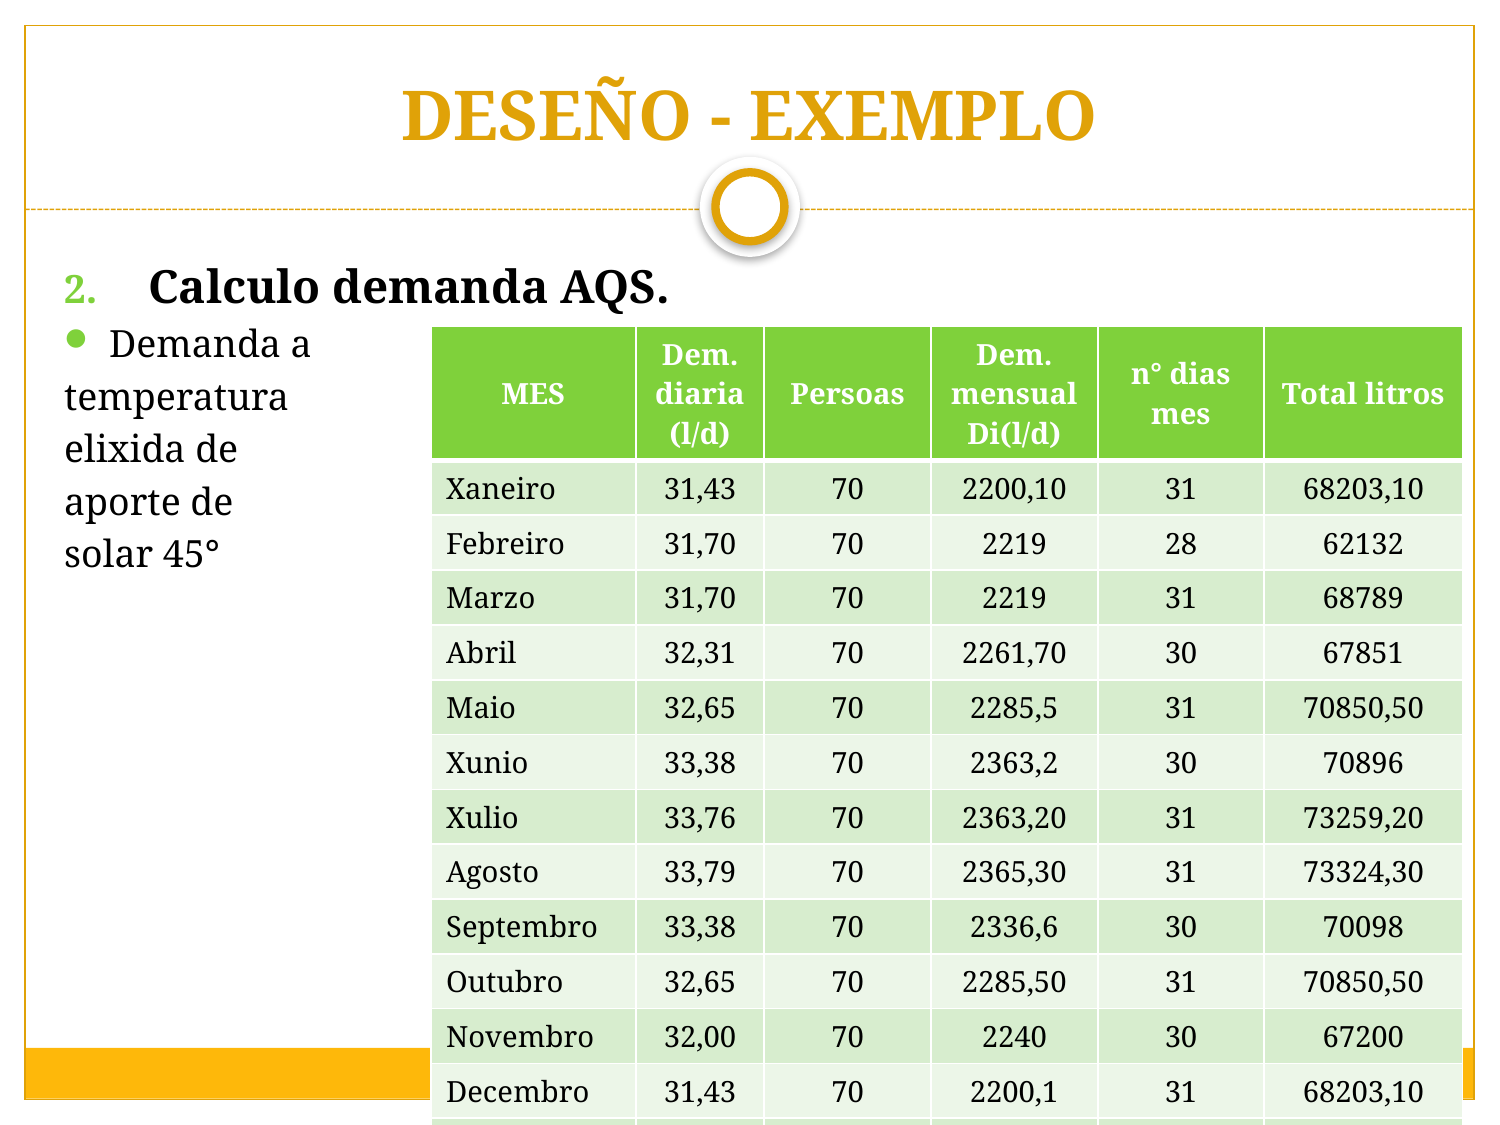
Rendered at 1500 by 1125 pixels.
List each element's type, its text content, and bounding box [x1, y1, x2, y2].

table_cell 31 [1099, 790, 1263, 843]
table_header Total litros [1265, 327, 1462, 458]
table_cell Marzo [432, 571, 635, 624]
table_cell 32,00 [637, 1009, 763, 1063]
table_header MES [432, 327, 635, 458]
table_cell 70 [765, 571, 930, 624]
table_cell 70 [765, 735, 930, 789]
table_cell 70 [765, 516, 930, 569]
table_cell 2200,1 [932, 1064, 1097, 1117]
table_cell 33,38 [637, 735, 763, 789]
table_cell 67851 [1265, 626, 1462, 679]
table_cell 30 [1099, 626, 1263, 679]
table_cell 68789 [1265, 571, 1462, 624]
table_cell 70850,50 [1265, 681, 1462, 734]
table_cell 33,38 [637, 900, 763, 953]
table_cell 70 [765, 790, 930, 843]
table_header Dem. diaria (l/d) [637, 327, 763, 458]
table_cell 70850,50 [1265, 955, 1462, 1008]
table_cell 31 [1099, 1064, 1263, 1117]
table_cell 70 [765, 900, 930, 953]
table_cell [932, 1119, 1097, 1125]
table_cell 70896 [1265, 735, 1462, 789]
table_cell Abril [432, 626, 635, 679]
table_cell 70 [765, 626, 930, 679]
table_cell Outubro [432, 955, 635, 1008]
table_cell 2261,70 [932, 626, 1097, 679]
table_cell 31,43 [637, 1064, 763, 1117]
table_cell 32,31 [637, 626, 763, 679]
title DESEÑO - EXEMPLO [49, 37, 1450, 162]
table_cell 31 [1099, 955, 1263, 1008]
table_cell 31,70 [637, 571, 763, 624]
table_cell 31 [1099, 571, 1263, 624]
table_cell 831656,70 [1265, 1119, 1462, 1125]
table_cell 2363,2 [932, 735, 1097, 789]
table_cell 2285,50 [932, 955, 1097, 1008]
table_cell 28 [1099, 516, 1263, 569]
table_cell 67200 [1265, 1009, 1462, 1063]
table_cell [765, 1119, 930, 1125]
table_cell 30 [1099, 735, 1263, 789]
table_cell 33,76 [637, 790, 763, 843]
table_cell 73259,20 [1265, 790, 1462, 843]
table_cell 2363,20 [932, 790, 1097, 843]
table_cell 31 [1099, 845, 1263, 898]
table_header Dem. mensual Di(l/d) [932, 327, 1097, 458]
table_cell 2240 [932, 1009, 1097, 1063]
table_cell 70 [765, 1064, 930, 1117]
table_cell 30 [1099, 900, 1263, 953]
table_cell 2336,6 [932, 900, 1097, 953]
table_cell 70 [765, 463, 930, 514]
table_cell 2200,10 [932, 463, 1097, 514]
table_cell Xulio [432, 790, 635, 843]
table_cell Maio [432, 681, 635, 734]
table_cell 70 [765, 845, 930, 898]
table_cell Xaneiro [432, 463, 635, 514]
table_cell Septembro [432, 900, 635, 953]
table_cell 73324,30 [1265, 845, 1462, 898]
table_cell 30 [1099, 1009, 1263, 1063]
table_cell 2219 [932, 571, 1097, 624]
table_cell 2365,30 [932, 845, 1097, 898]
table_cell Febreiro [432, 516, 635, 569]
table_cell 31 [1099, 463, 1263, 514]
table_cell [432, 1119, 635, 1125]
table_header n° dias mes [1099, 327, 1263, 458]
table_cell 31,70 [637, 516, 763, 569]
table_cell Agosto [432, 845, 635, 898]
table_cell DT [1099, 1119, 1263, 1125]
table_cell Xunio [432, 735, 635, 789]
table_cell 33,79 [637, 845, 763, 898]
table_cell [637, 1119, 763, 1125]
table_cell 62132 [1265, 516, 1462, 569]
table_cell Novembro [432, 1009, 635, 1063]
table_cell 31,43 [637, 463, 763, 514]
table_cell 68203,10 [1265, 463, 1462, 514]
table_cell 32,65 [637, 955, 763, 1008]
table_cell 70 [765, 955, 930, 1008]
table_cell 32,65 [637, 681, 763, 734]
table_cell 2285,5 [932, 681, 1097, 734]
table_cell 2219 [932, 516, 1097, 569]
table_cell 31 [1099, 681, 1263, 734]
table_cell 70 [765, 681, 930, 734]
table_cell 70098 [1265, 900, 1462, 953]
table_header Persoas [765, 327, 930, 458]
list Calculo demanda AQS. Demanda a temperatura elixida de aporte de solar 45° [49, 250, 1445, 1001]
table_cell Decembro [432, 1064, 635, 1117]
table_cell 68203,10 [1265, 1064, 1462, 1117]
table_cell 70 [765, 1009, 930, 1063]
